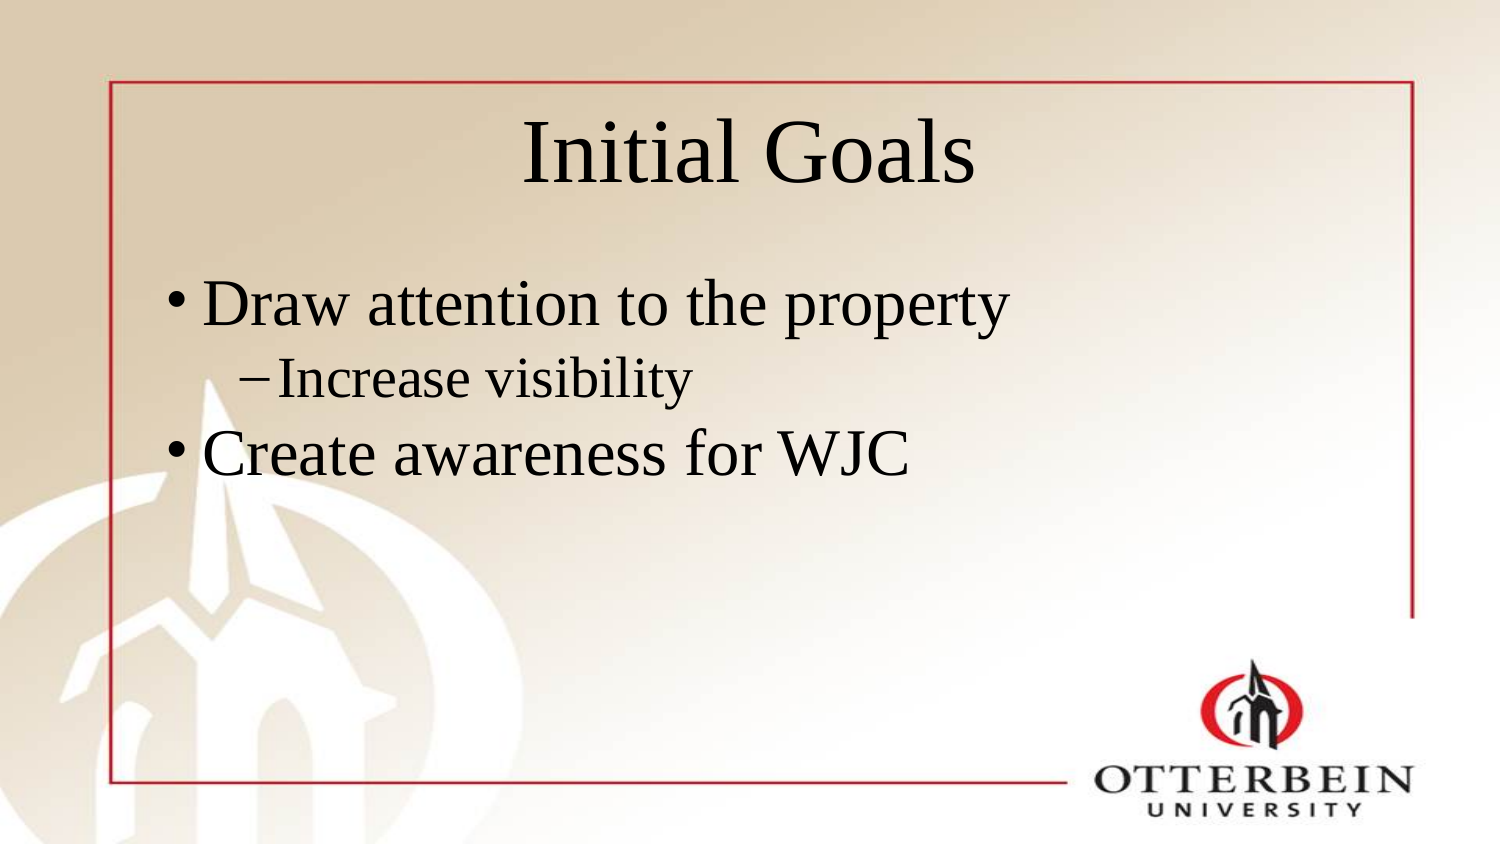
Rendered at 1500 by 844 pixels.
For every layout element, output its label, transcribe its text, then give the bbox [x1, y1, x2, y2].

title Initial Goals [112, 75, 1388, 216]
list Draw attention to the property Increase visibility Create awareness for WJC [112, 243, 1388, 751]
picture [0, 0, 1500, 844]
